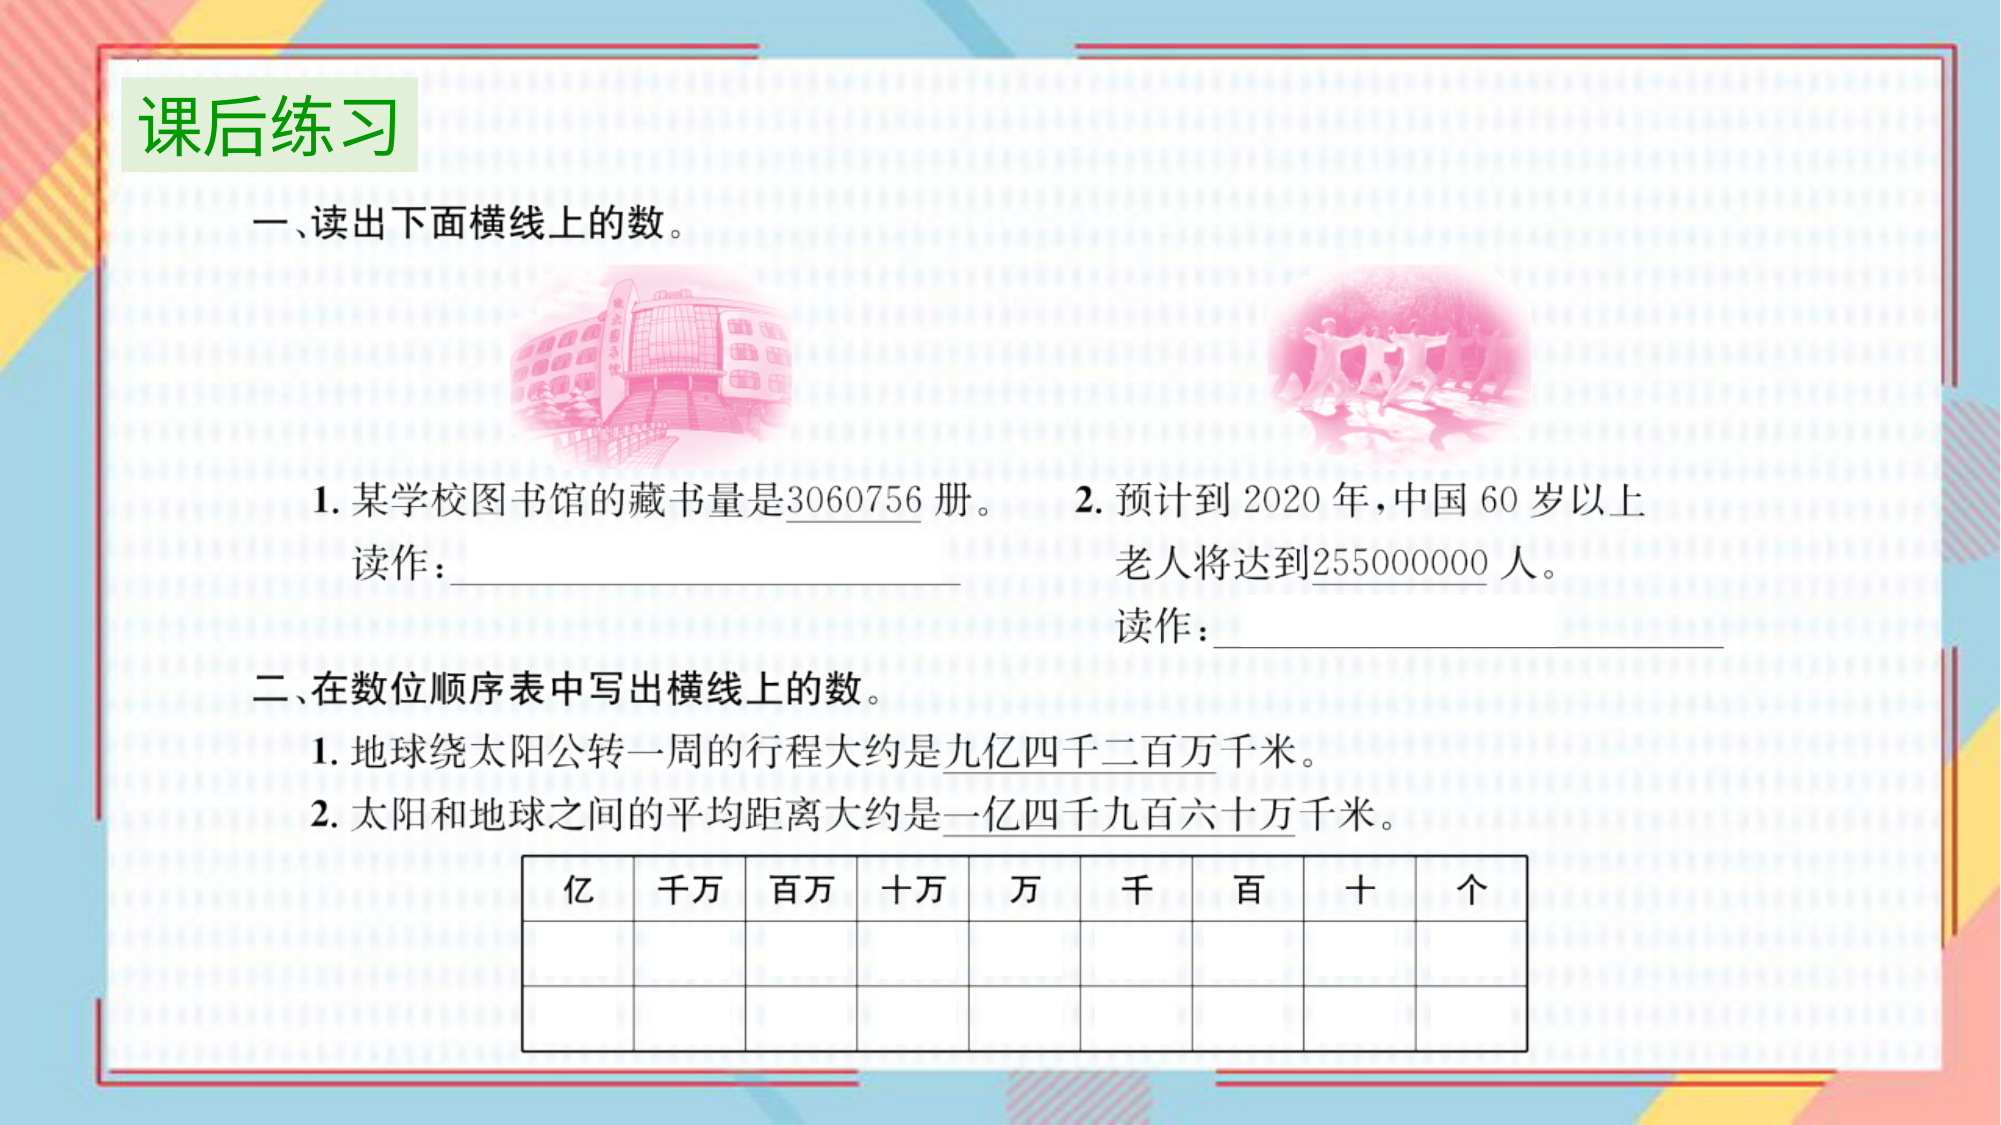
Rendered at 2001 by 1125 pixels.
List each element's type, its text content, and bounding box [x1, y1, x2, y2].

text_box 课后练习 [121, 77, 419, 173]
picture [0, 0, 2001, 1125]
